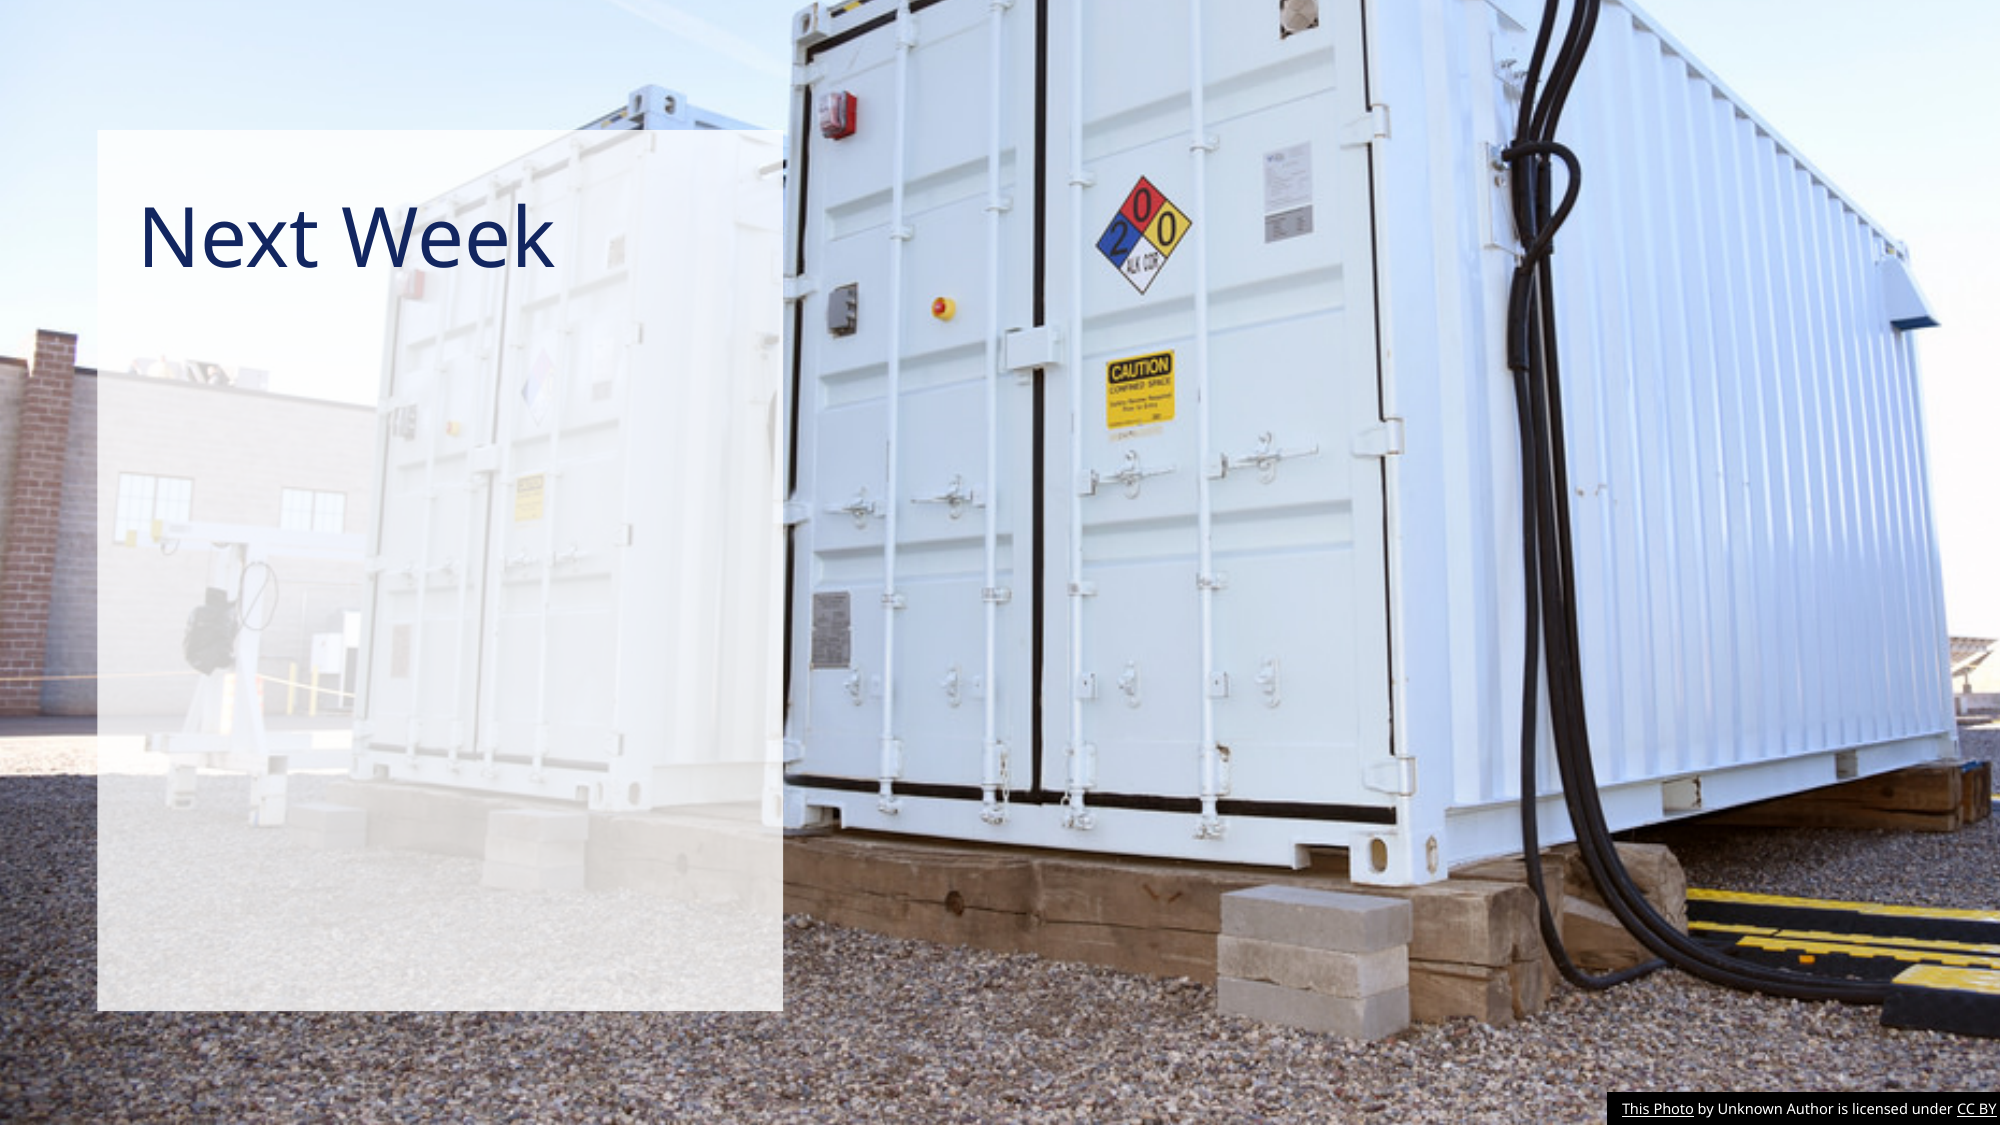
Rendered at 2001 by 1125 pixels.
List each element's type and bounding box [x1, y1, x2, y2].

list [0, 0, 2000, 1125]
